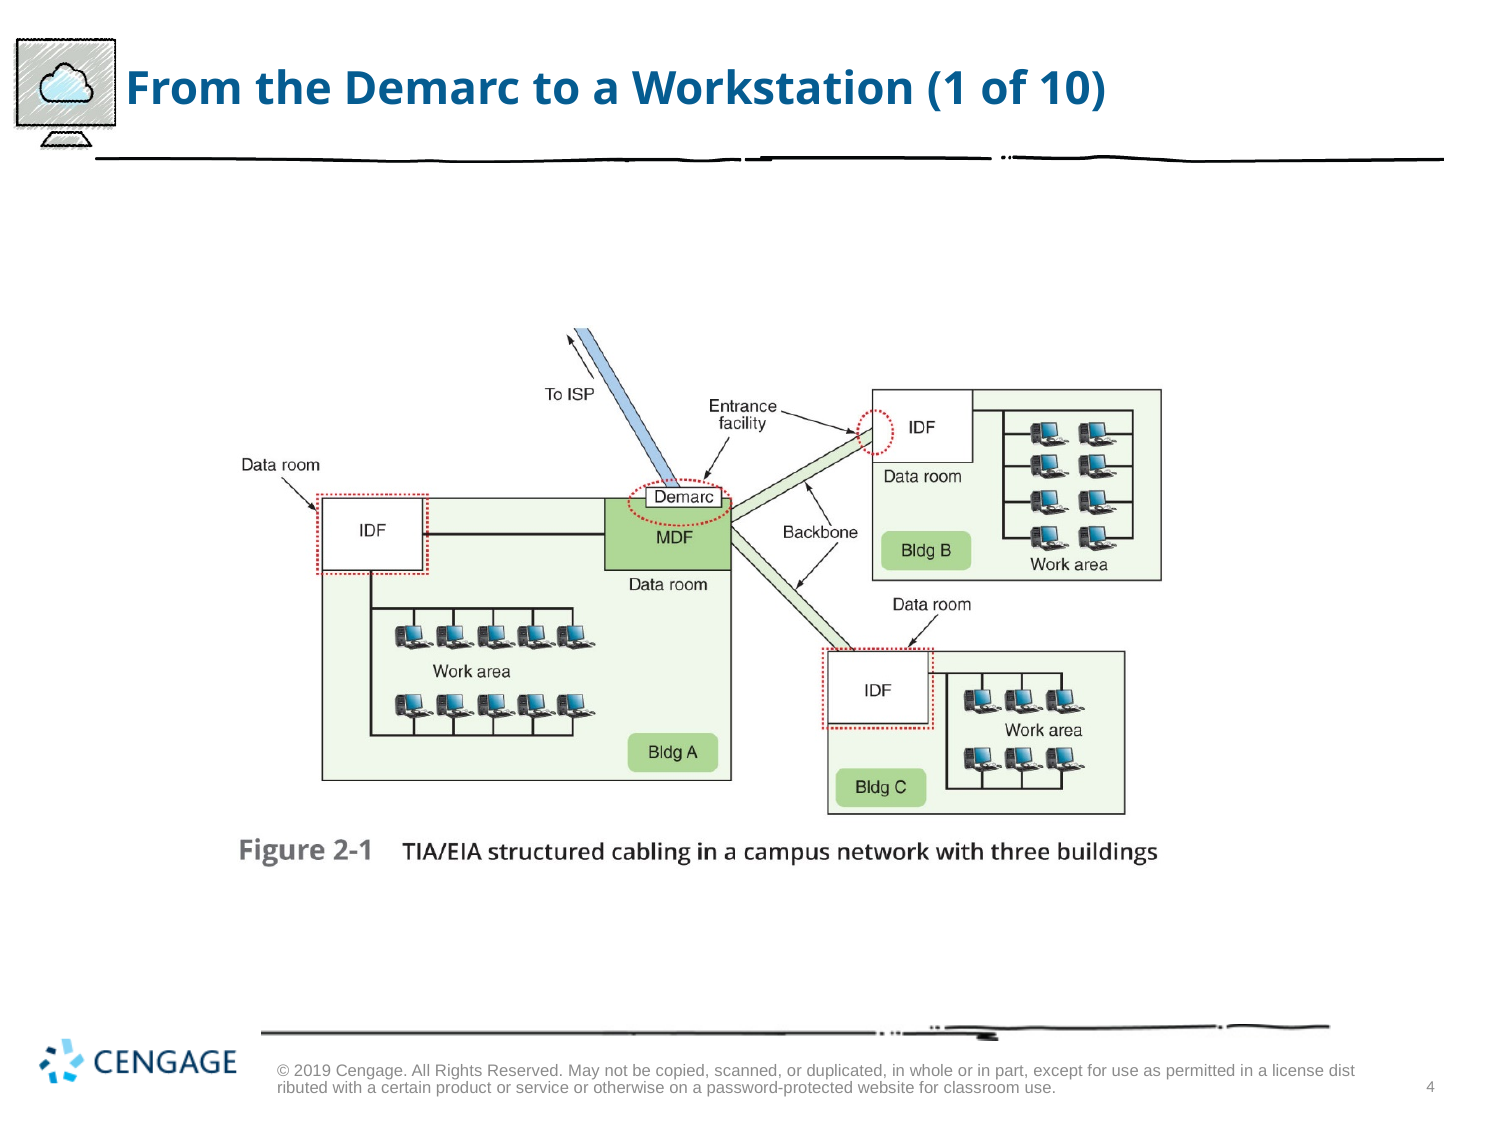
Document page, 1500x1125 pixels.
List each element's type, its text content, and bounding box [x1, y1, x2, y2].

picture [261, 1024, 1331, 1041]
picture [13, 36, 117, 151]
picture [19, 1025, 249, 1096]
picture [95, 155, 1444, 163]
picture [237, 325, 1165, 869]
footer © 2019 Cengage. All Rights Reserved. May not be copied, scanned, or duplicated, in whole or in part, except for use as permitted in a license distributed with a certain product or service or otherwise on a password-protected website for classroom use. [262, 1050, 1375, 1091]
title From the Demarc to a Workstation (1 of 10) [125, 66, 1442, 116]
